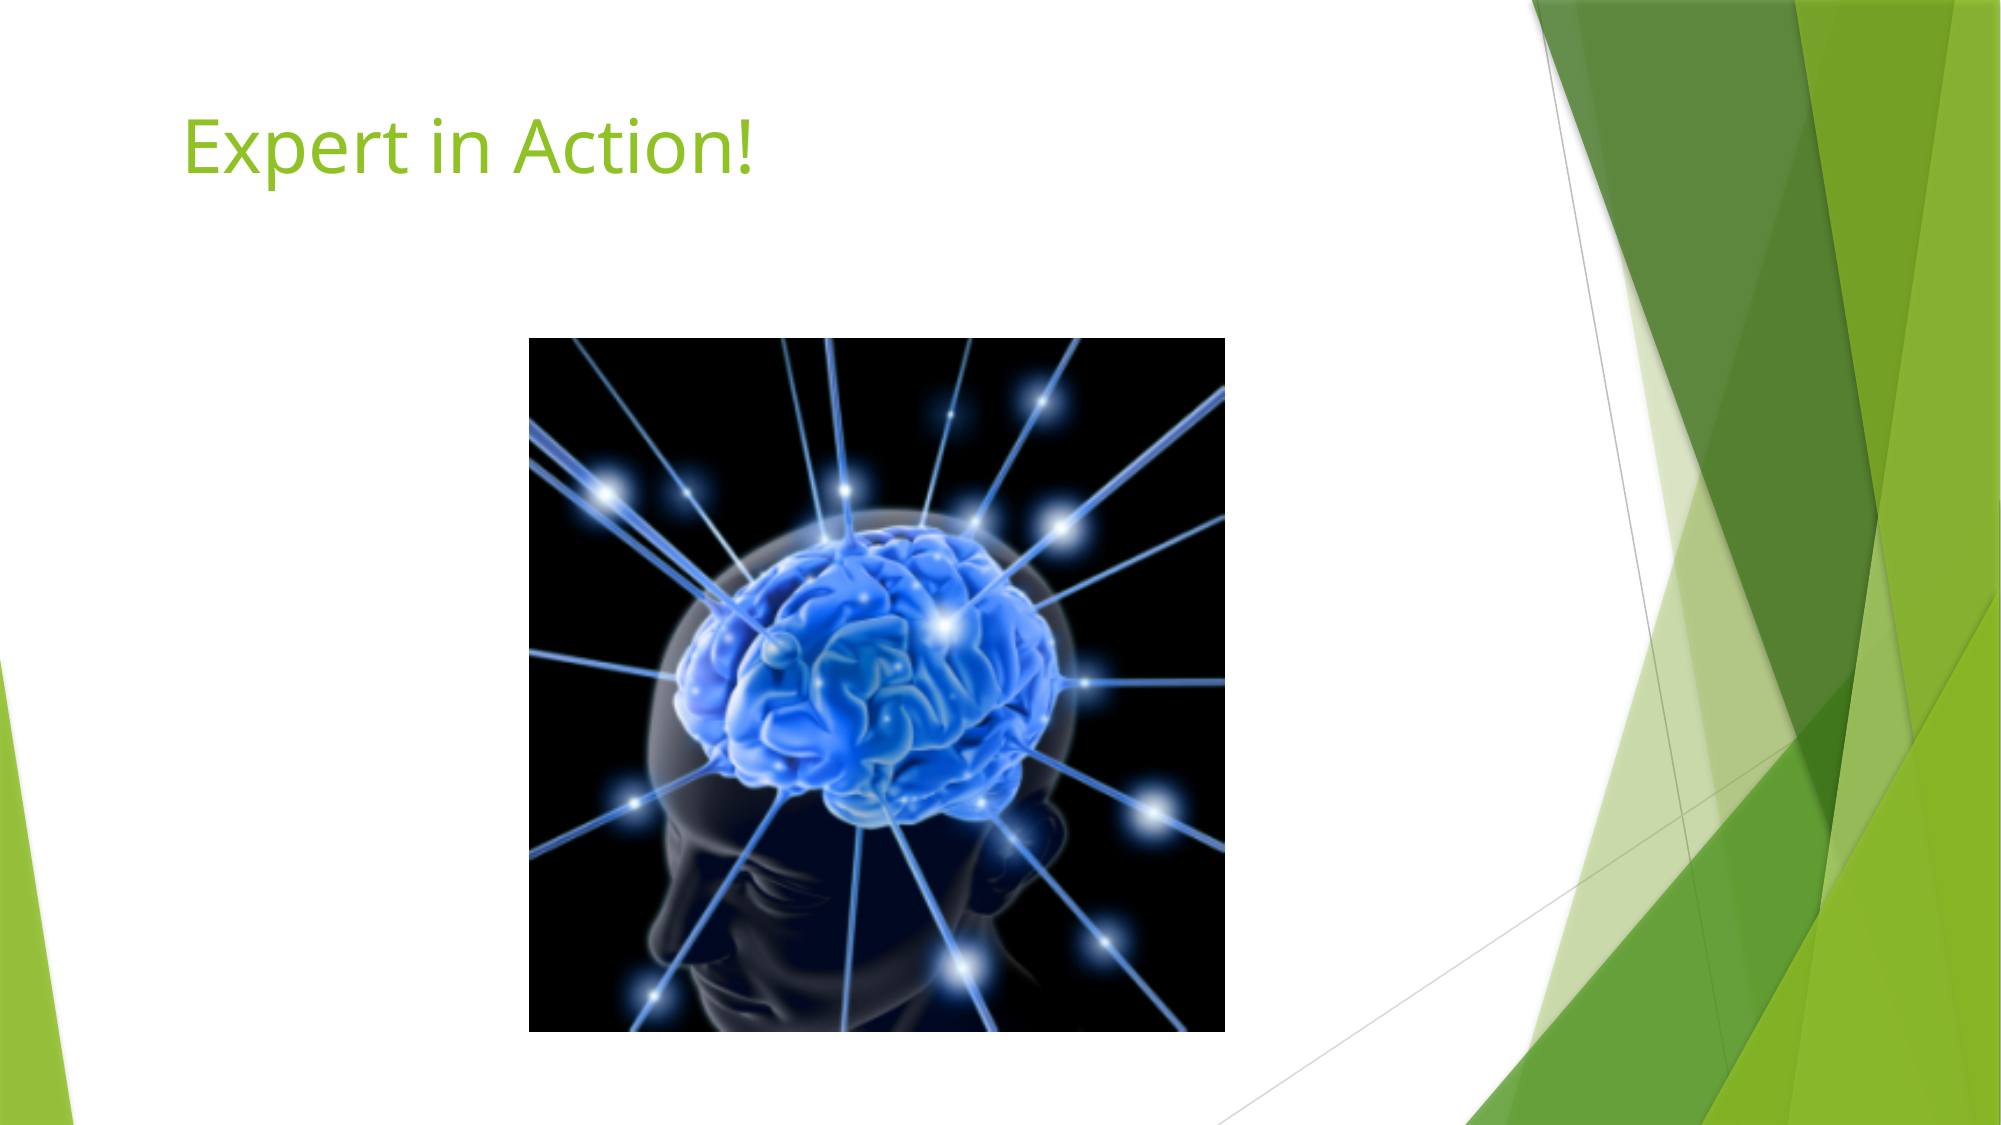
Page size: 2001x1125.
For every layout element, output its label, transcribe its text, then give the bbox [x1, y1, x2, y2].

title Expert in Action! [166, 90, 1577, 308]
picture [529, 337, 1226, 1032]
